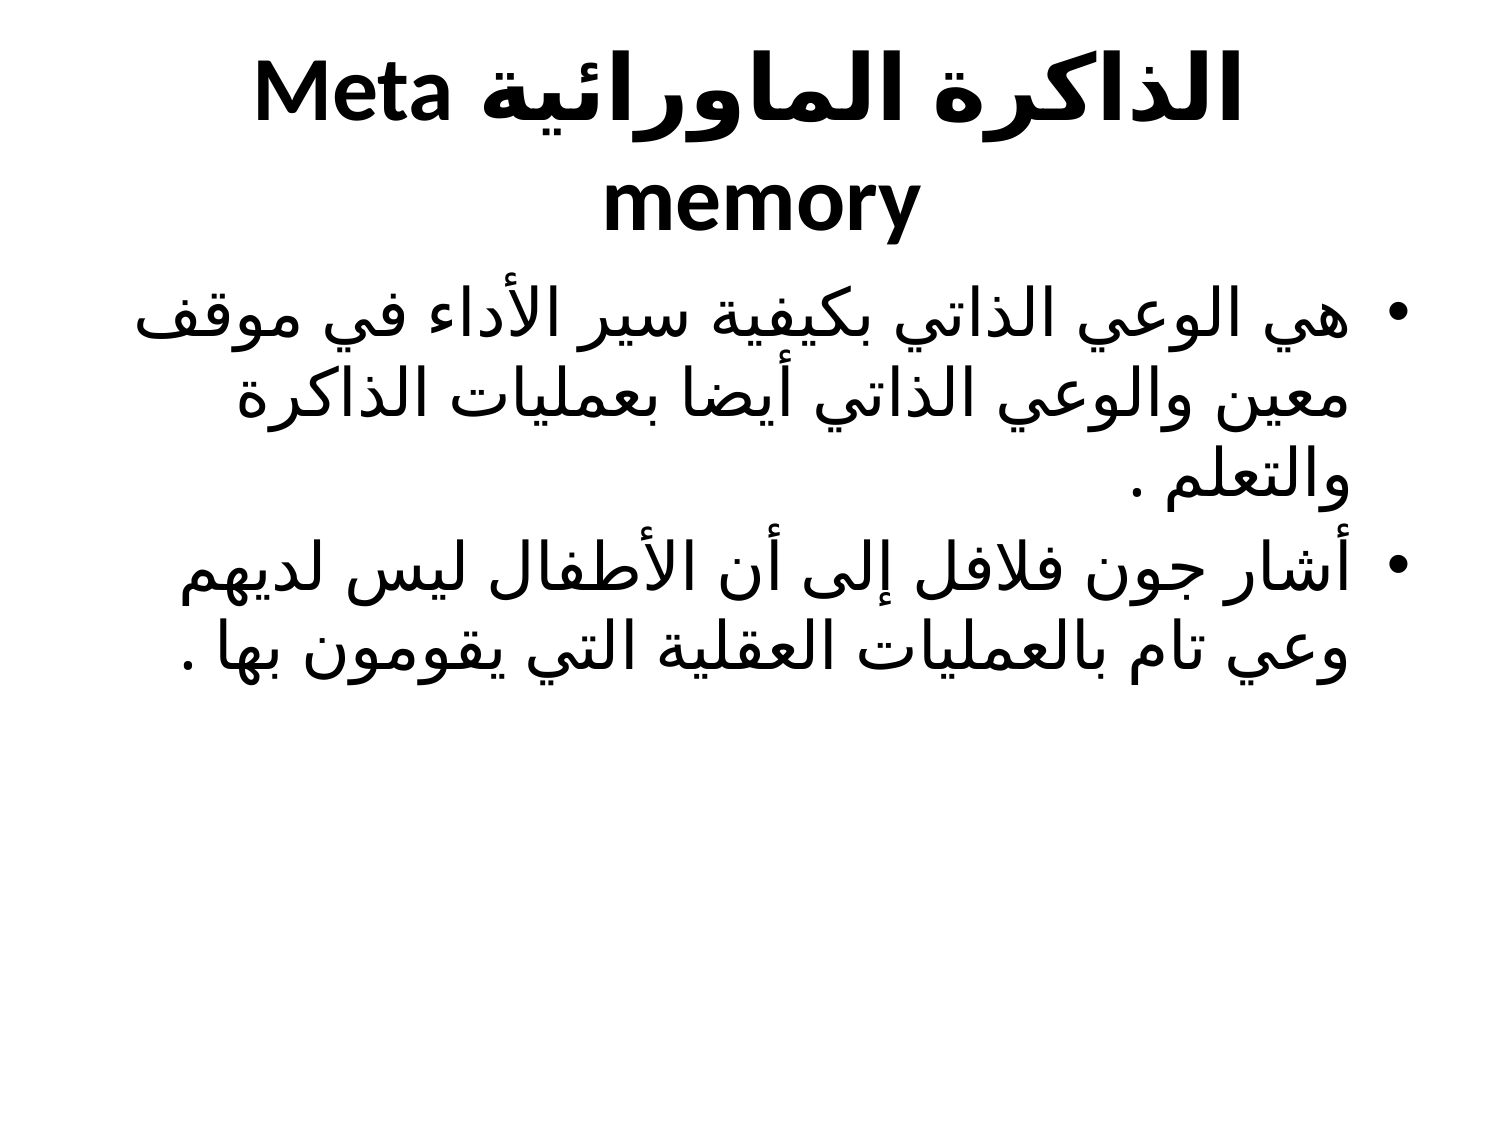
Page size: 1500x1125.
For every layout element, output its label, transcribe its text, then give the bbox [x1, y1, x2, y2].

title الذاكرة الماورائية Meta memory [75, 45, 1425, 233]
list هي الوعي الذاتي بكيفية سير الأداء في موقف معين والوعي الذاتي أيضا بعمليات الذاكرة والتعلم . أشار جون فلافل إلى أن الأطفال ليس لديهم وعي تام بالعمليات العقلية التي يقومون بها . [75, 262, 1425, 1005]
